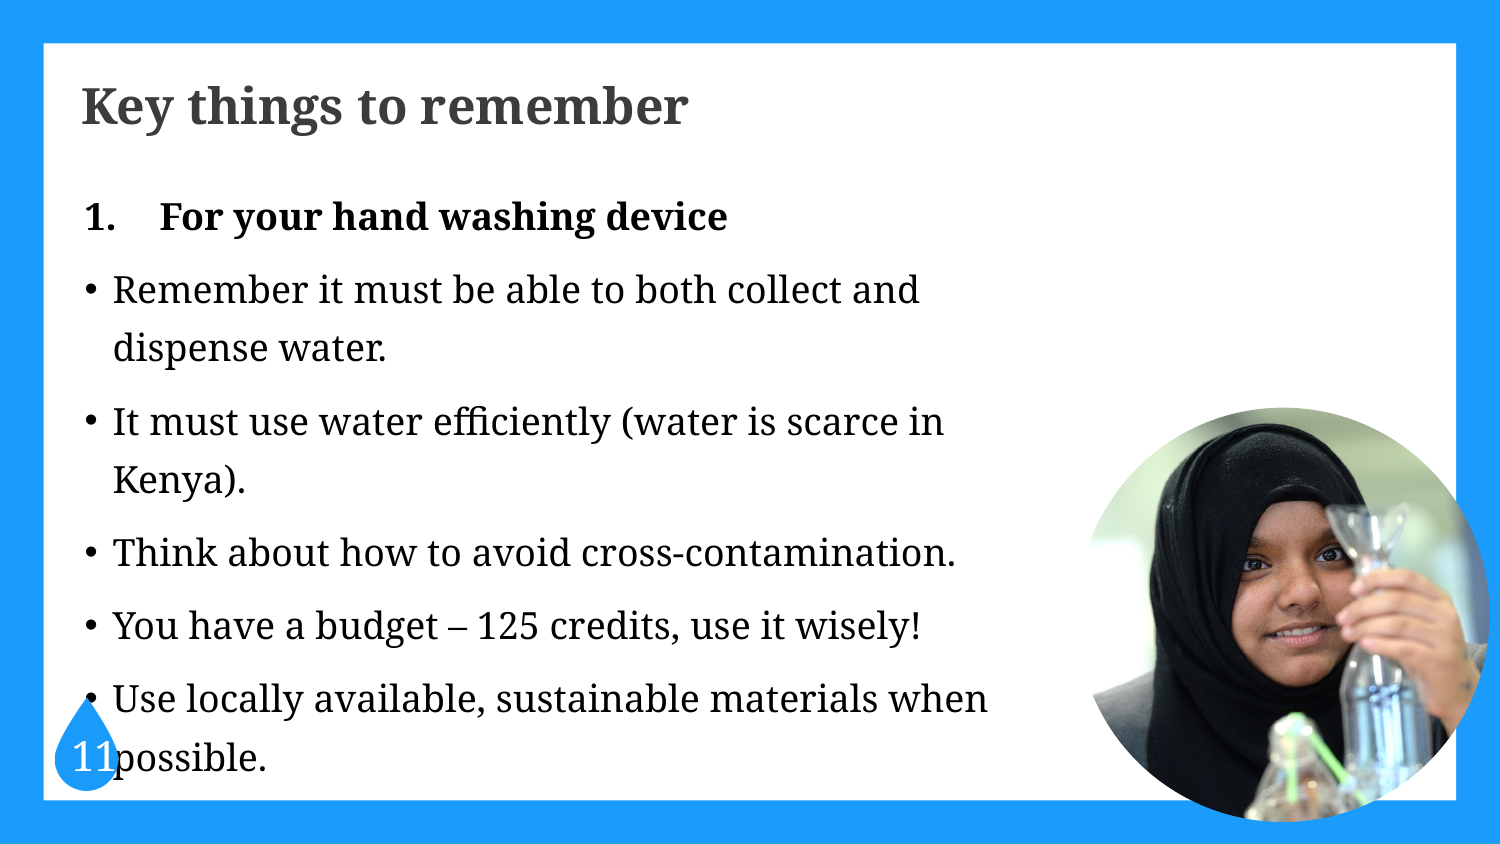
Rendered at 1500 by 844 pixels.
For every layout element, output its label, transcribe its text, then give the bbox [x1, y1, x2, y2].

text_box [43, 43, 1457, 801]
text_box For your hand washing device Remember it must be able to both collect and dispense water. It must use water efficiently (water is scarce in Kenya). Think about how to avoid cross-contamination. You have a budget – 125 credits, use it wisely! Use locally available, sustainable materials when possible. [77, 171, 1045, 786]
picture [53, 695, 120, 793]
text_box [1076, 407, 1490, 822]
text_box [0, 0, 1500, 844]
text_box Key things to remember [73, 66, 1049, 142]
text_box 11 [120, 722, 130, 788]
